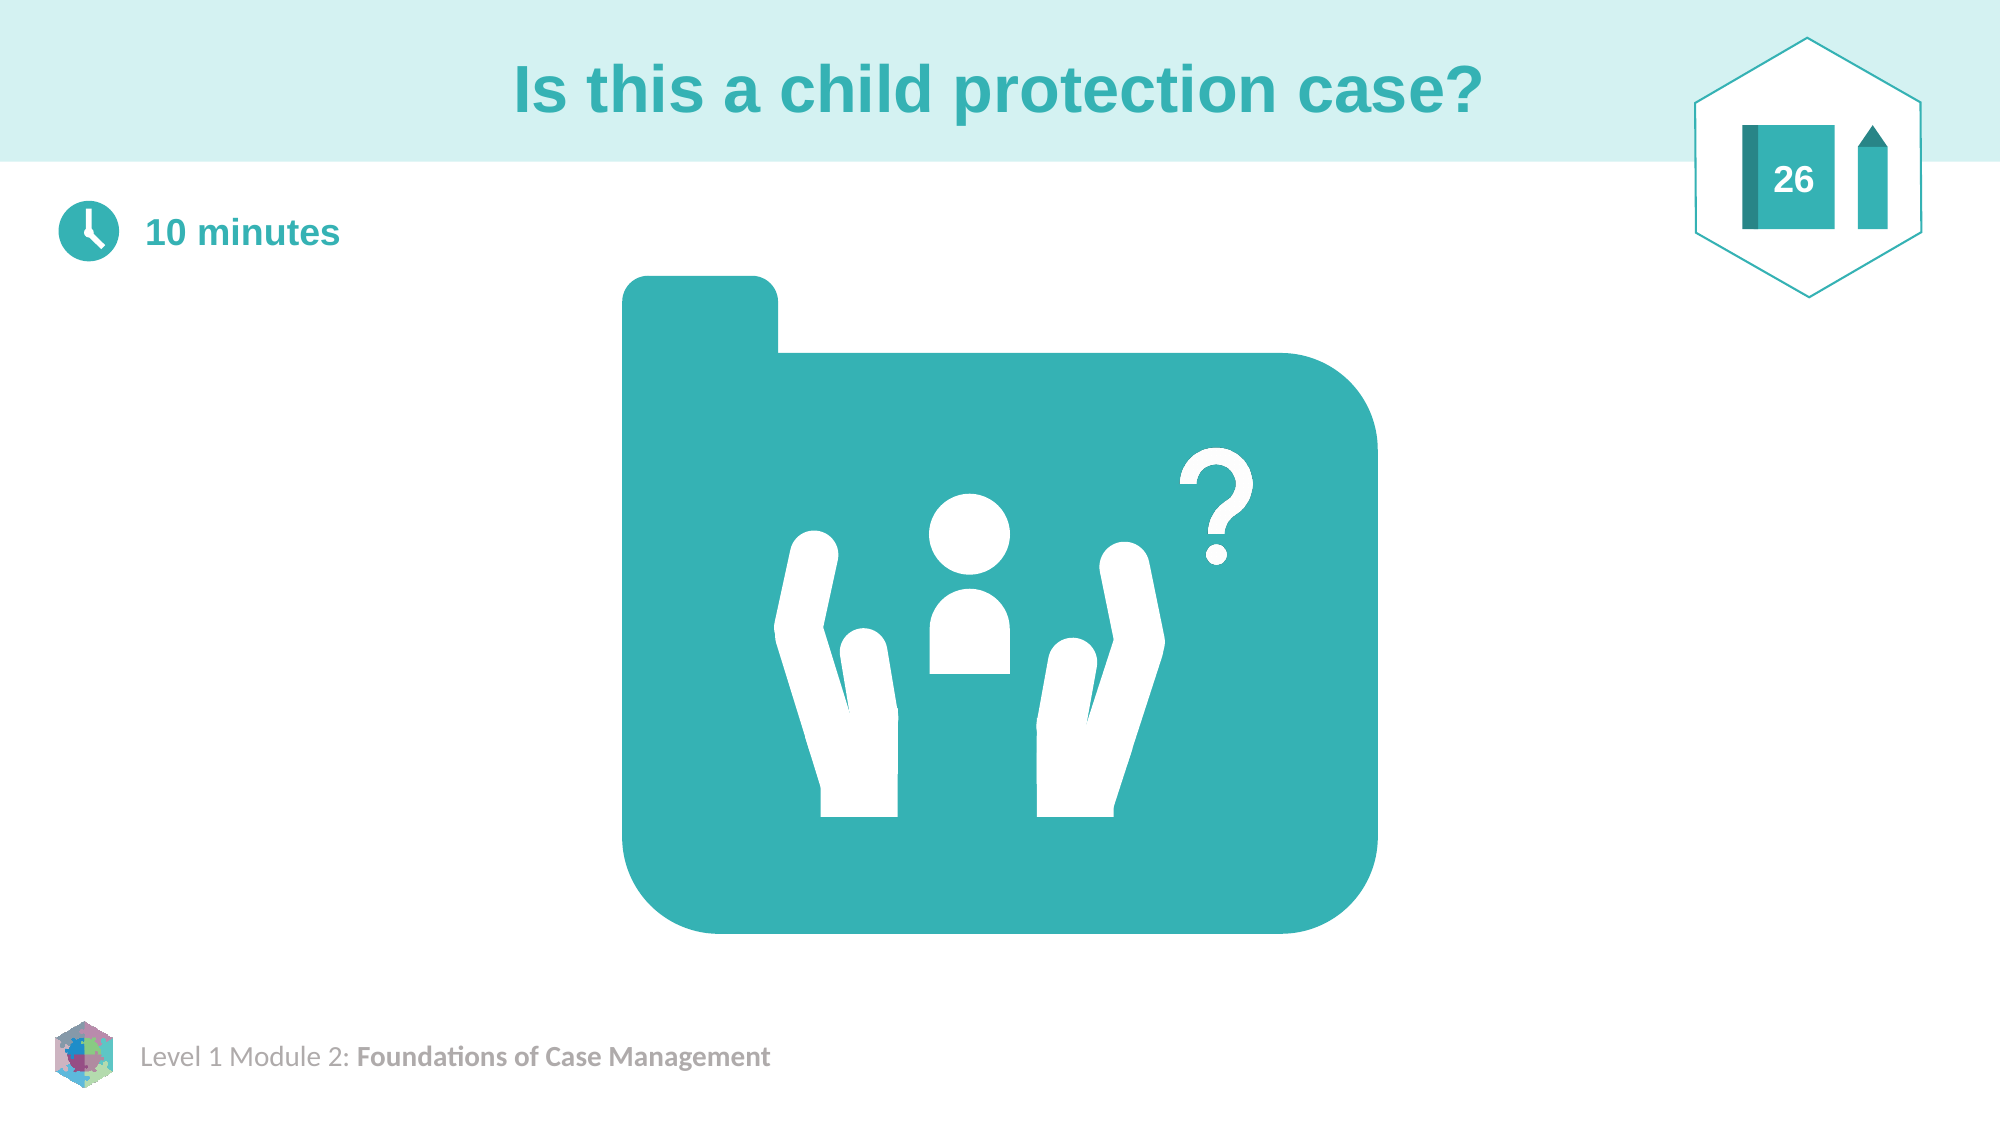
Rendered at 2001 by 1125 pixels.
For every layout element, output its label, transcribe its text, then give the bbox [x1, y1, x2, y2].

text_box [58, 200, 120, 262]
text_box 10 minutes [130, 200, 386, 260]
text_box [1677, 55, 1939, 280]
picture [55, 1021, 113, 1088]
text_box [781, 493, 1158, 817]
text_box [622, 275, 1378, 934]
picture [1147, 437, 1285, 575]
title Is this a child protection case? [137, 19, 1863, 163]
